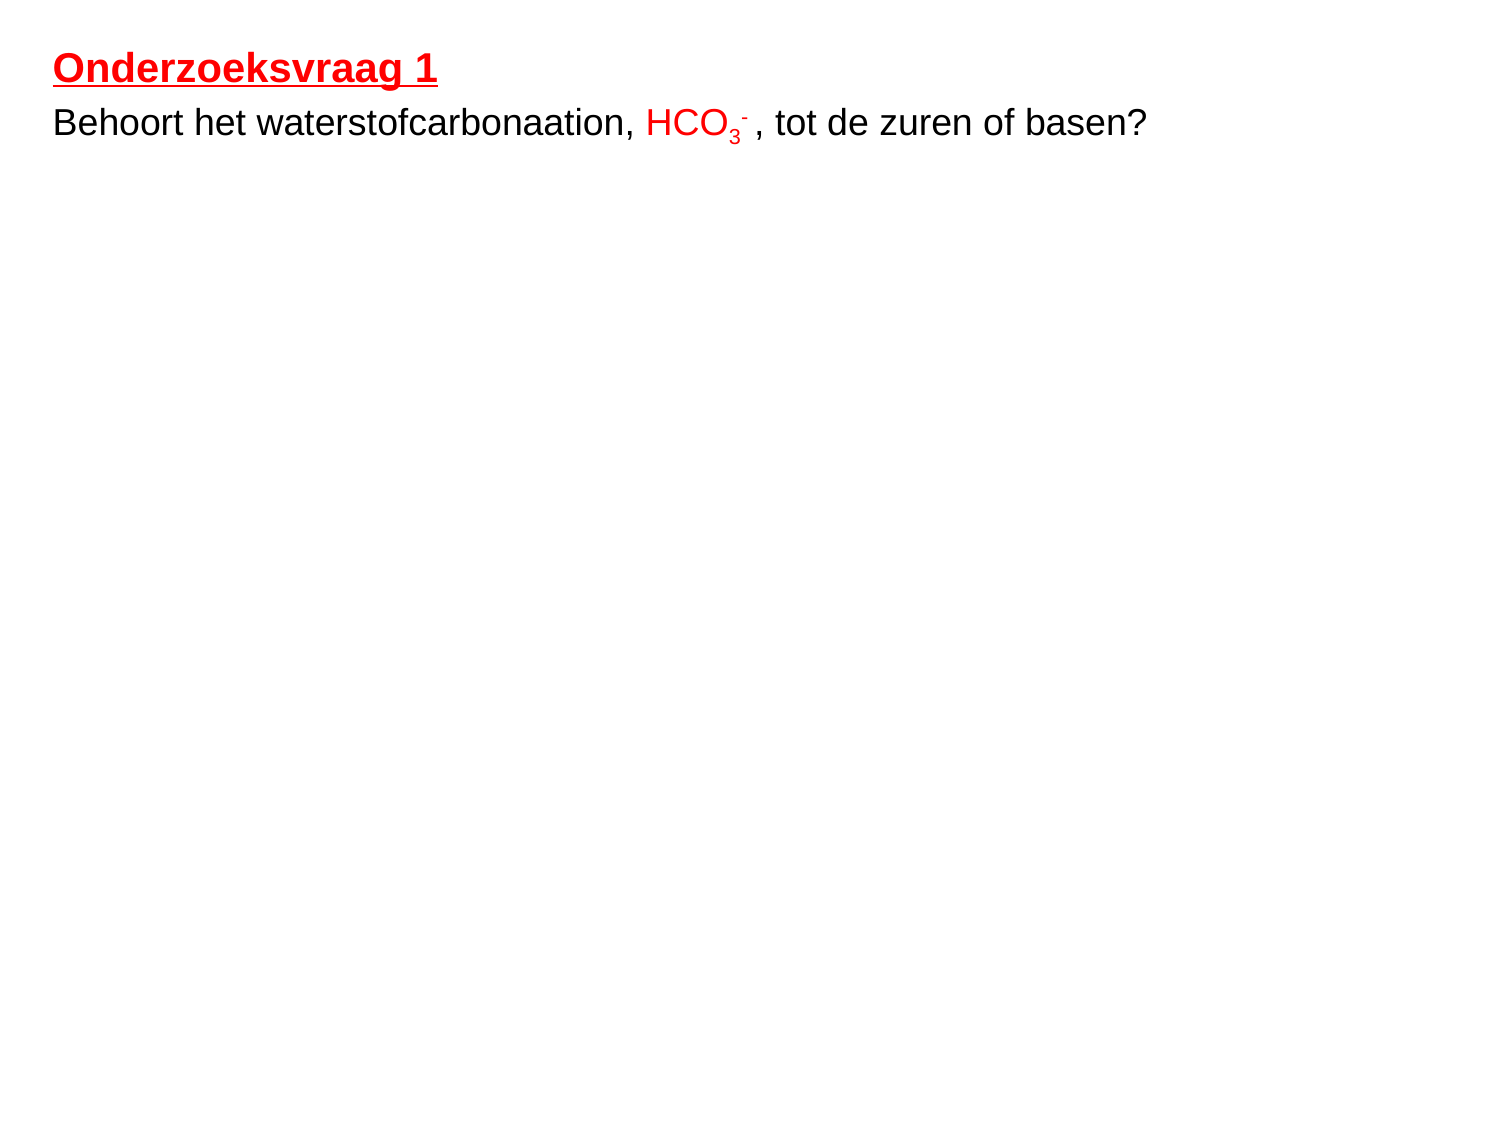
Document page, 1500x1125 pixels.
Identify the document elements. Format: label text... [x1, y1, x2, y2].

text_box Onderzoeksvraag 1 Behoort het waterstofcarbonaation, HCO3- , tot de zuren of basen? [37, 25, 1500, 209]
